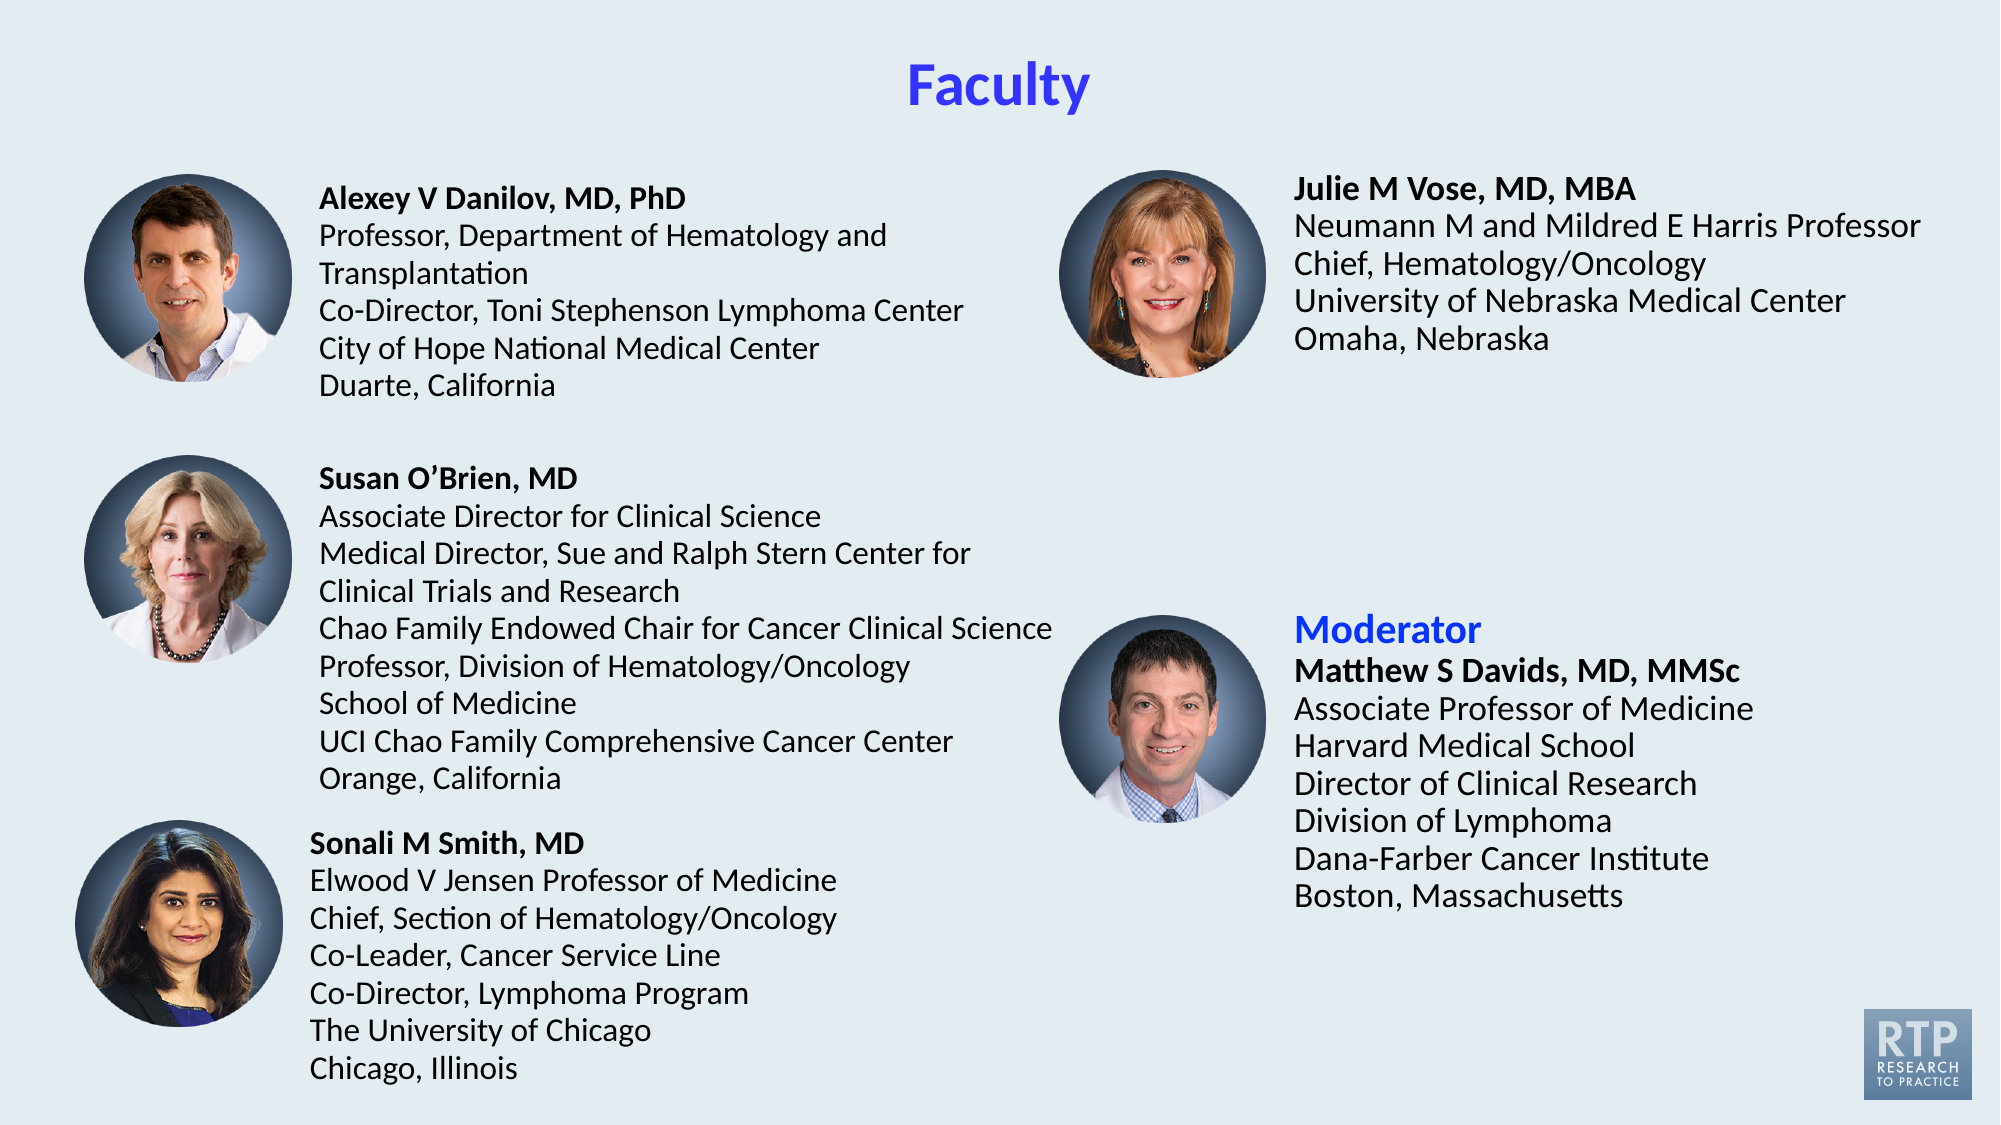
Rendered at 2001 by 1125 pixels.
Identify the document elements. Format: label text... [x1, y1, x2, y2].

text_box Sonali M Smith, MD Elwood V Jensen Professor of Medicine Chief, Section of Hematology/Oncology Co-Leader, Cancer Service Line Co-Director, Lymphoma Program The University of Chicago Chicago, Illinois [295, 823, 953, 1065]
picture [1058, 170, 1267, 379]
title Faculty [149, 0, 1850, 171]
picture [84, 455, 292, 663]
text_box Moderator Matthew S Davids, MD, MMSc Associate Professor of Medicine Harvard Medical School Director of Clinical Research Division of Lymphoma Dana-Farber Cancer Institute Boston, Massachusetts [1279, 614, 1971, 828]
text_box Julie M Vose, MD, MBA Neumann M and Mildred E Harris Professor Chief, Hematology/Oncology University of Nebraska Medical Center Omaha, Nebraska [1279, 170, 1971, 383]
picture [74, 819, 283, 1028]
text_box Susan O’Brien, MD Associate Director for Clinical Science Medical Director, Sue and Ralph Stern Center for Clinical Trials and Research Chao Family Endowed Chair for Cancer Clinical Science Professor, Division of Hematology/Oncology School of Medicine UCI Chao Family Comprehensive Cancer Center Orange, California [304, 458, 1069, 666]
picture [1058, 615, 1267, 823]
picture [84, 174, 292, 383]
text_box Alexey V Danilov, MD, PhD Professor, Department of Hematology and Transplantation Co-Director, Toni Stephenson Lymphoma Center City of Hope National Medical Center Duarte, California [304, 178, 996, 430]
